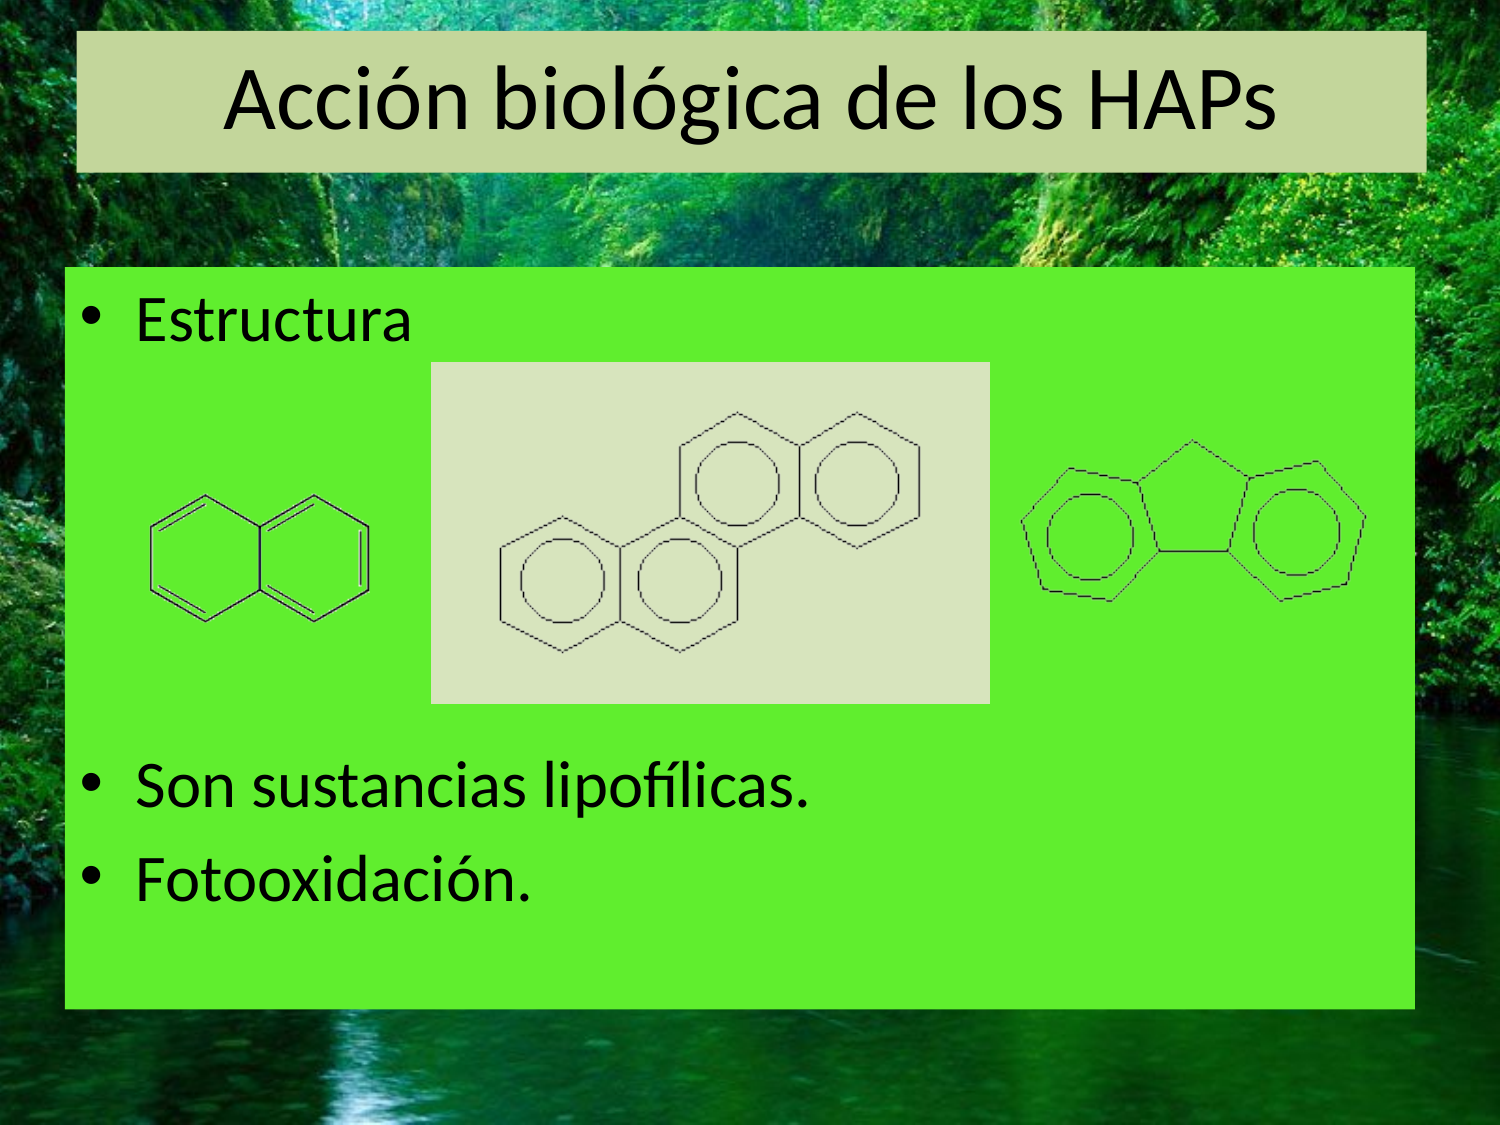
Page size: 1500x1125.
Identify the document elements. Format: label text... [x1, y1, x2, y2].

text_box Estructura Son sustancias lipofílicas. Fotooxidación. [64, 267, 1415, 1010]
picture [0, 0, 1500, 1125]
text_box Acción biológica de los HAPs [76, 30, 1427, 173]
